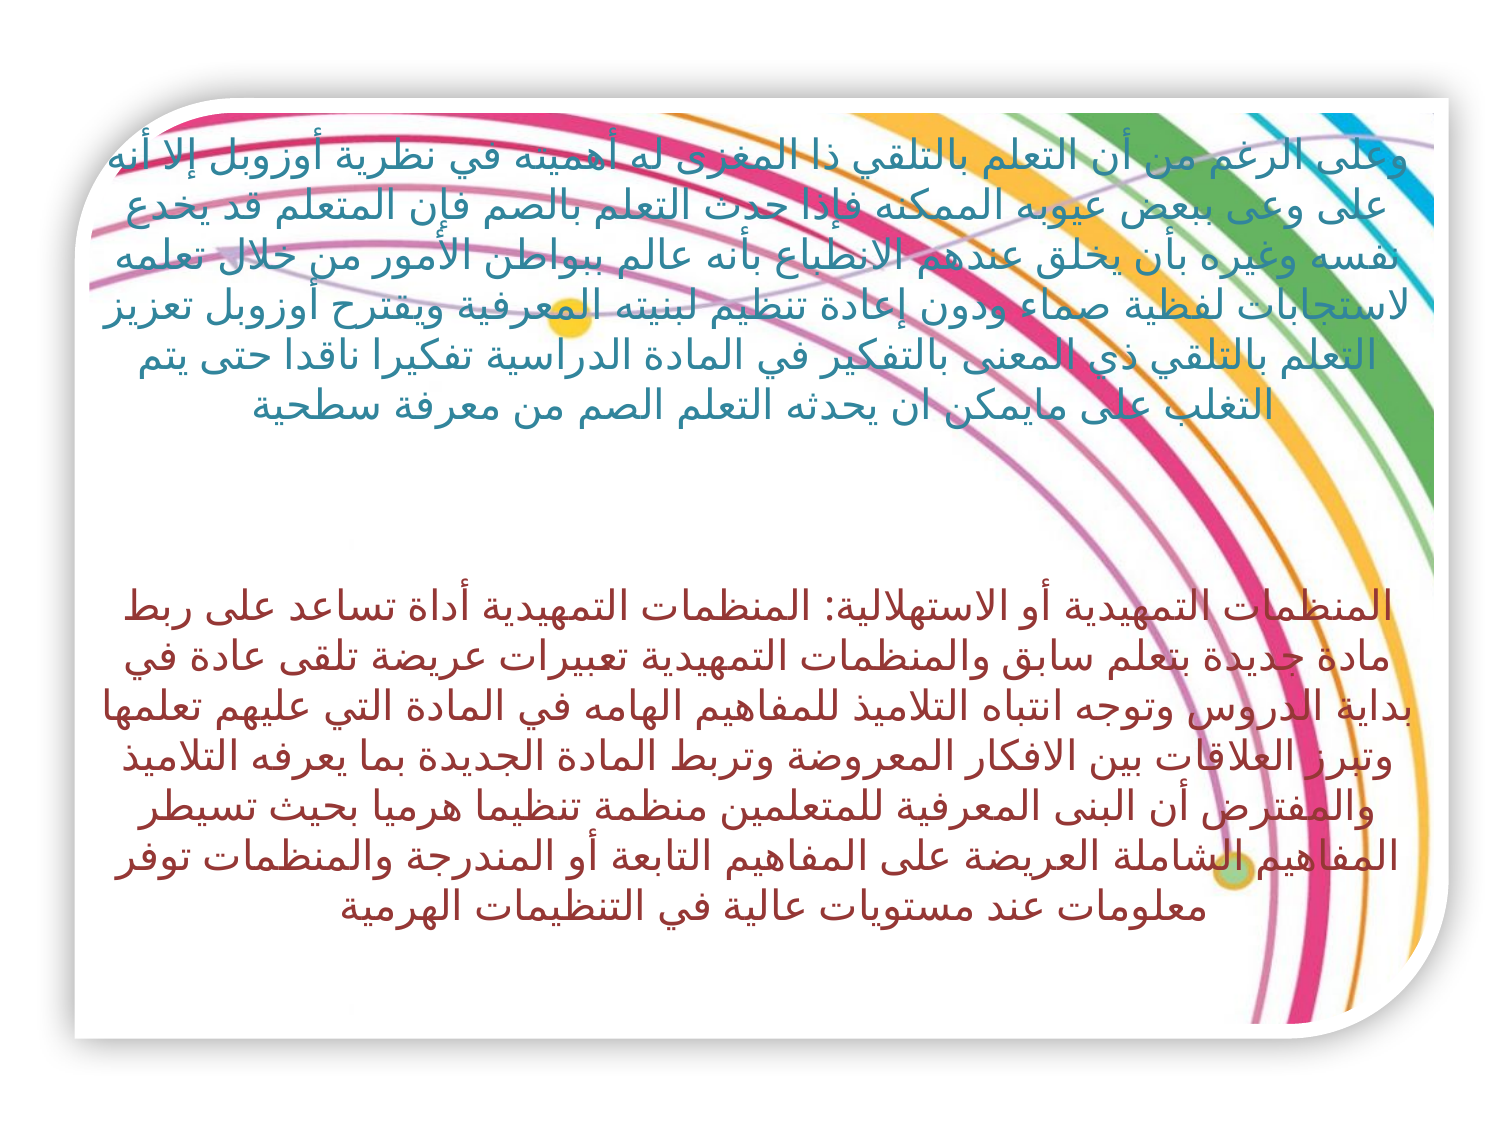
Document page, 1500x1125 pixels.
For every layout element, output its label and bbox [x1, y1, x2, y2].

picture [81, 105, 1442, 1032]
